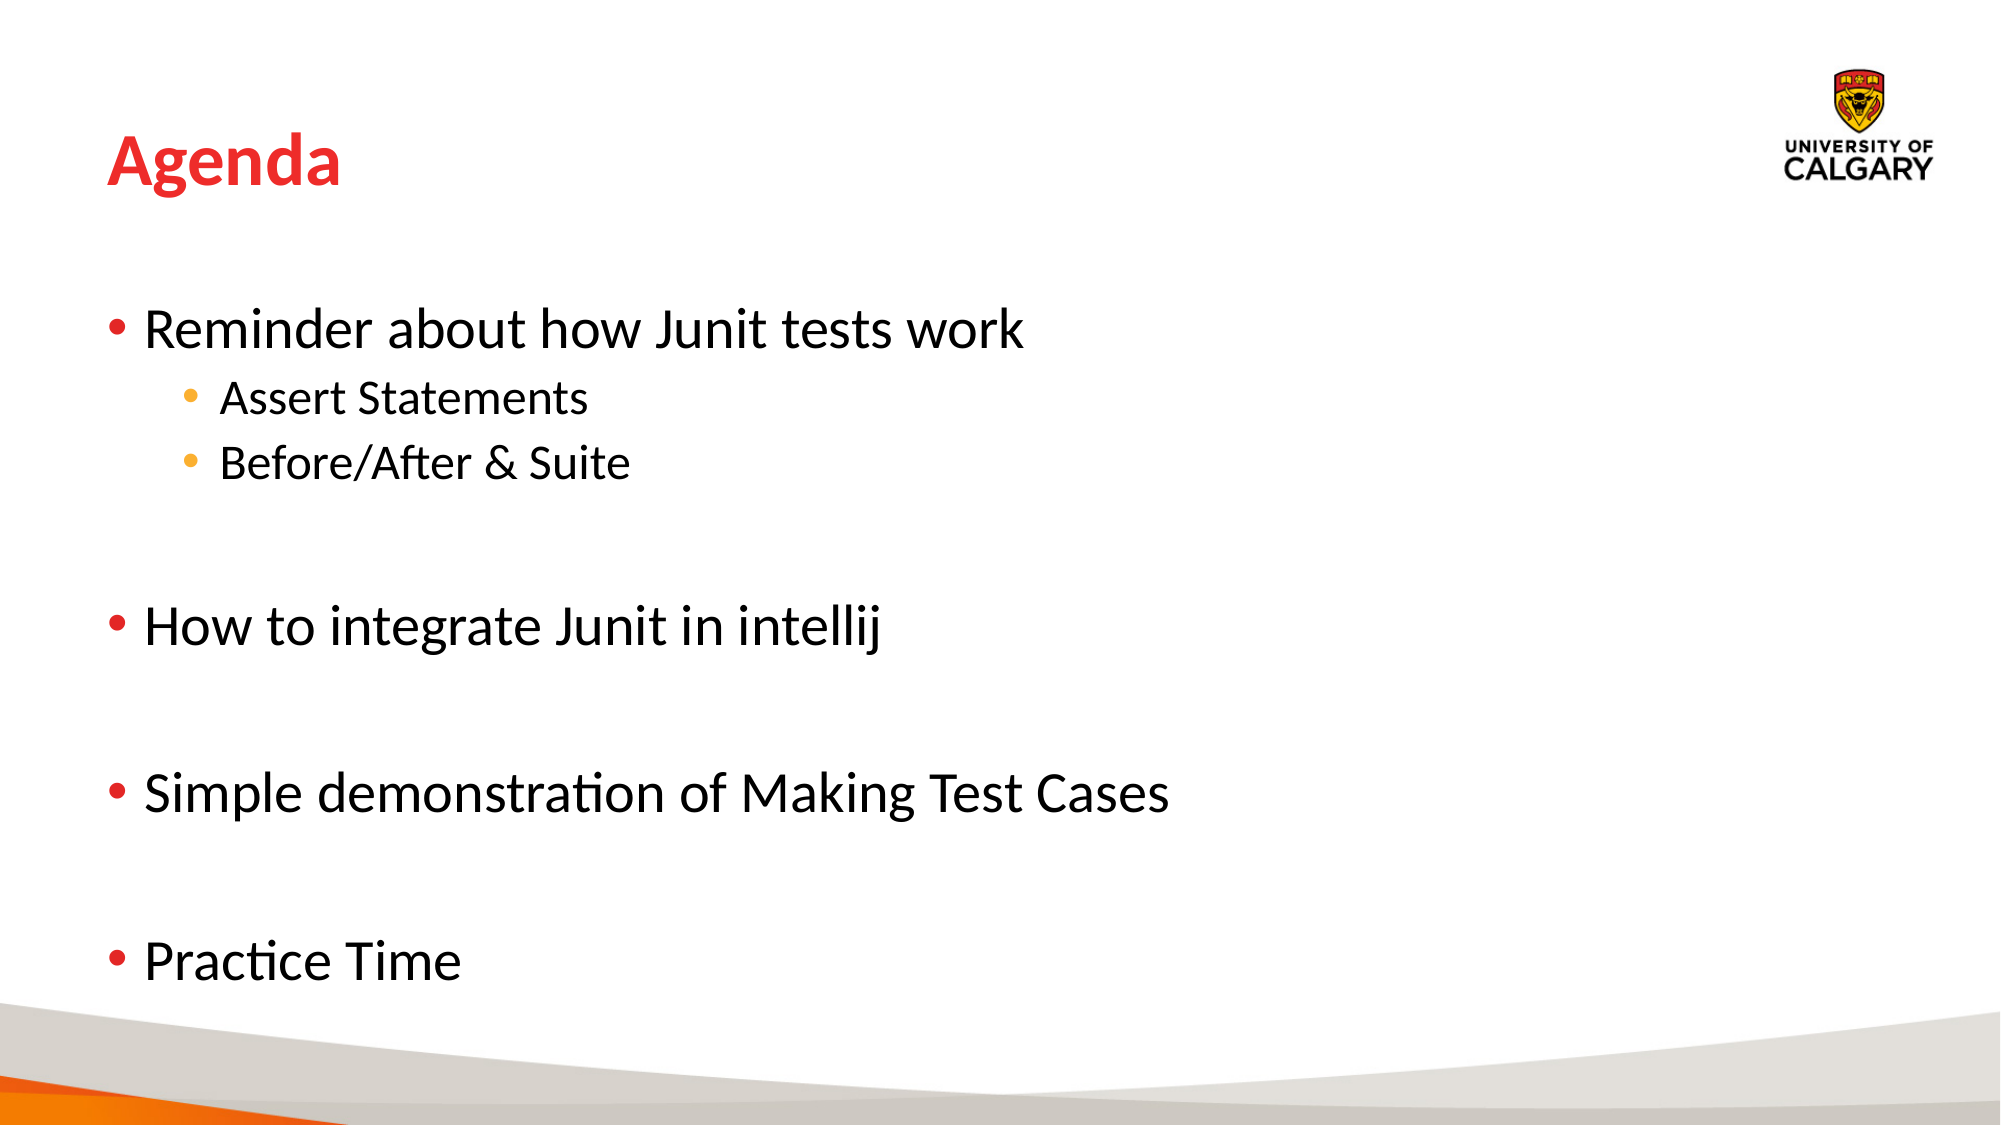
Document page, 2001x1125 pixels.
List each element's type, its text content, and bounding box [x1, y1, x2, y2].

picture [0, 0, 2001, 1125]
title Agenda [92, 76, 1688, 246]
list Reminder about how Junit tests work Assert Statements Before/After & Suite How to integrate Junit in intellij Simple demonstration of Making Test Cases Practice Time [92, 290, 1688, 966]
